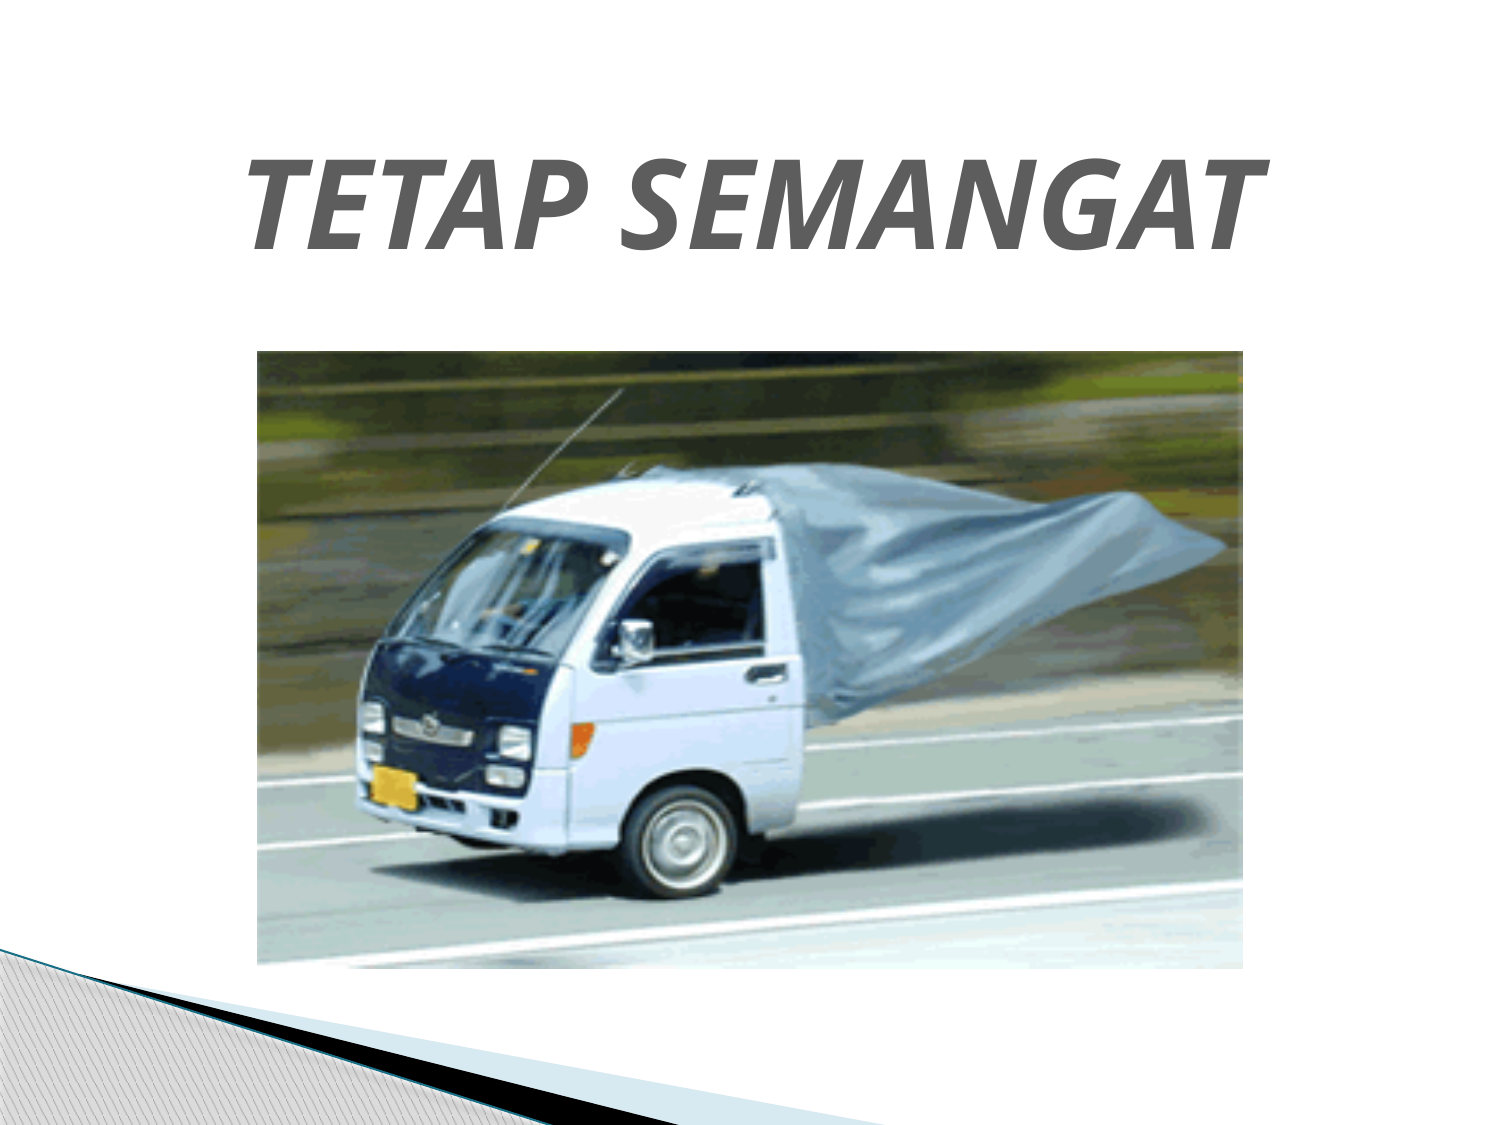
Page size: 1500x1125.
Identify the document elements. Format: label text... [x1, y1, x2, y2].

text_box TETAP SEMANGAT [81, 117, 1418, 283]
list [257, 351, 1243, 970]
